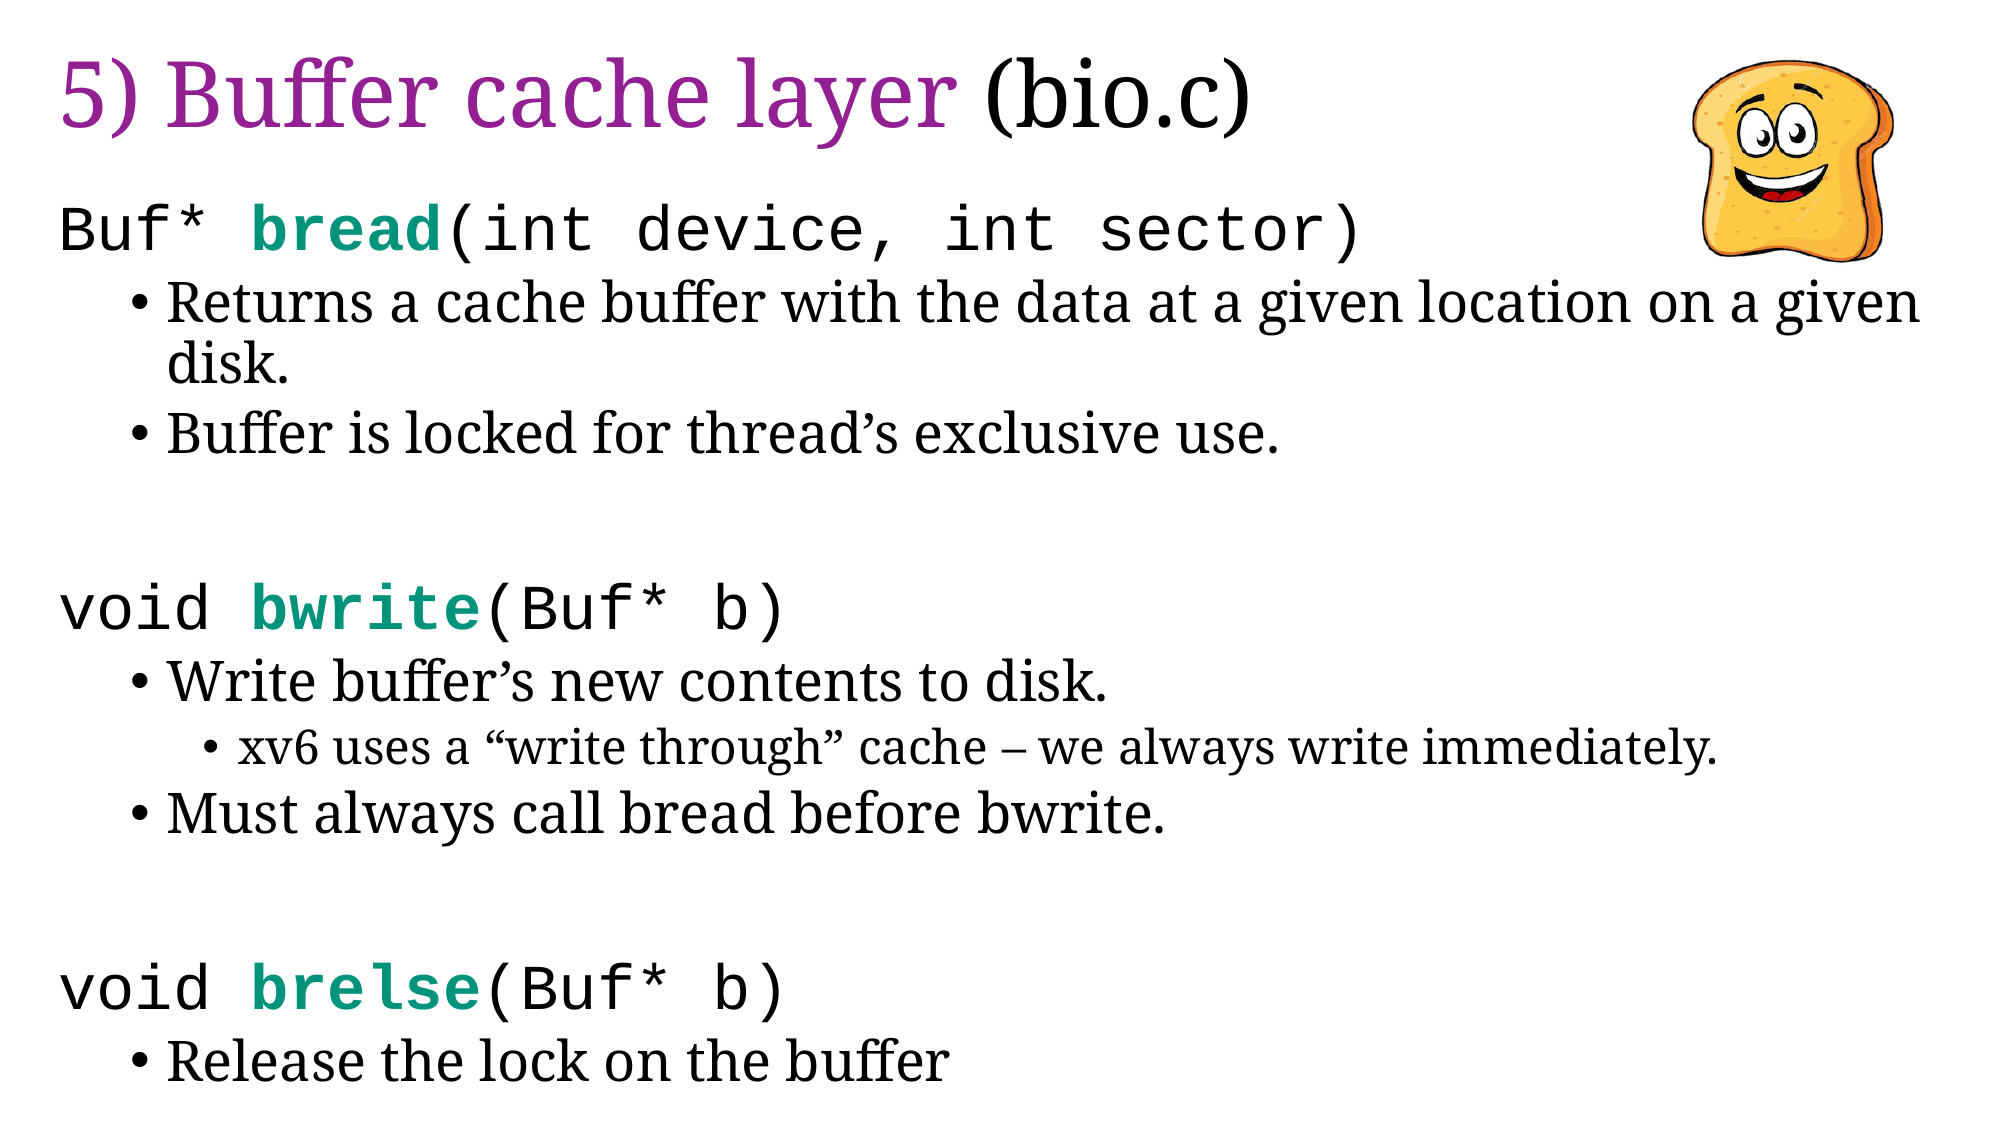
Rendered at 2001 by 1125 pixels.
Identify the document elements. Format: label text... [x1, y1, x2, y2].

picture [1687, 56, 1899, 267]
list Buf* bread(int device, int sector) Returns a cache buffer with the data at a given location on a given disk. Buffer is locked for thread’s exclusive use. void bwrite(Buf* b) Write buffer’s new contents to disk. xv6 uses a “write through” cache – we always write immediately. Must always call bread before bwrite. void brelse(Buf* b) Release the lock on the buffer [43, 188, 1953, 1106]
title 5) Buffer cache layer (bio.c) [43, 25, 1953, 171]
